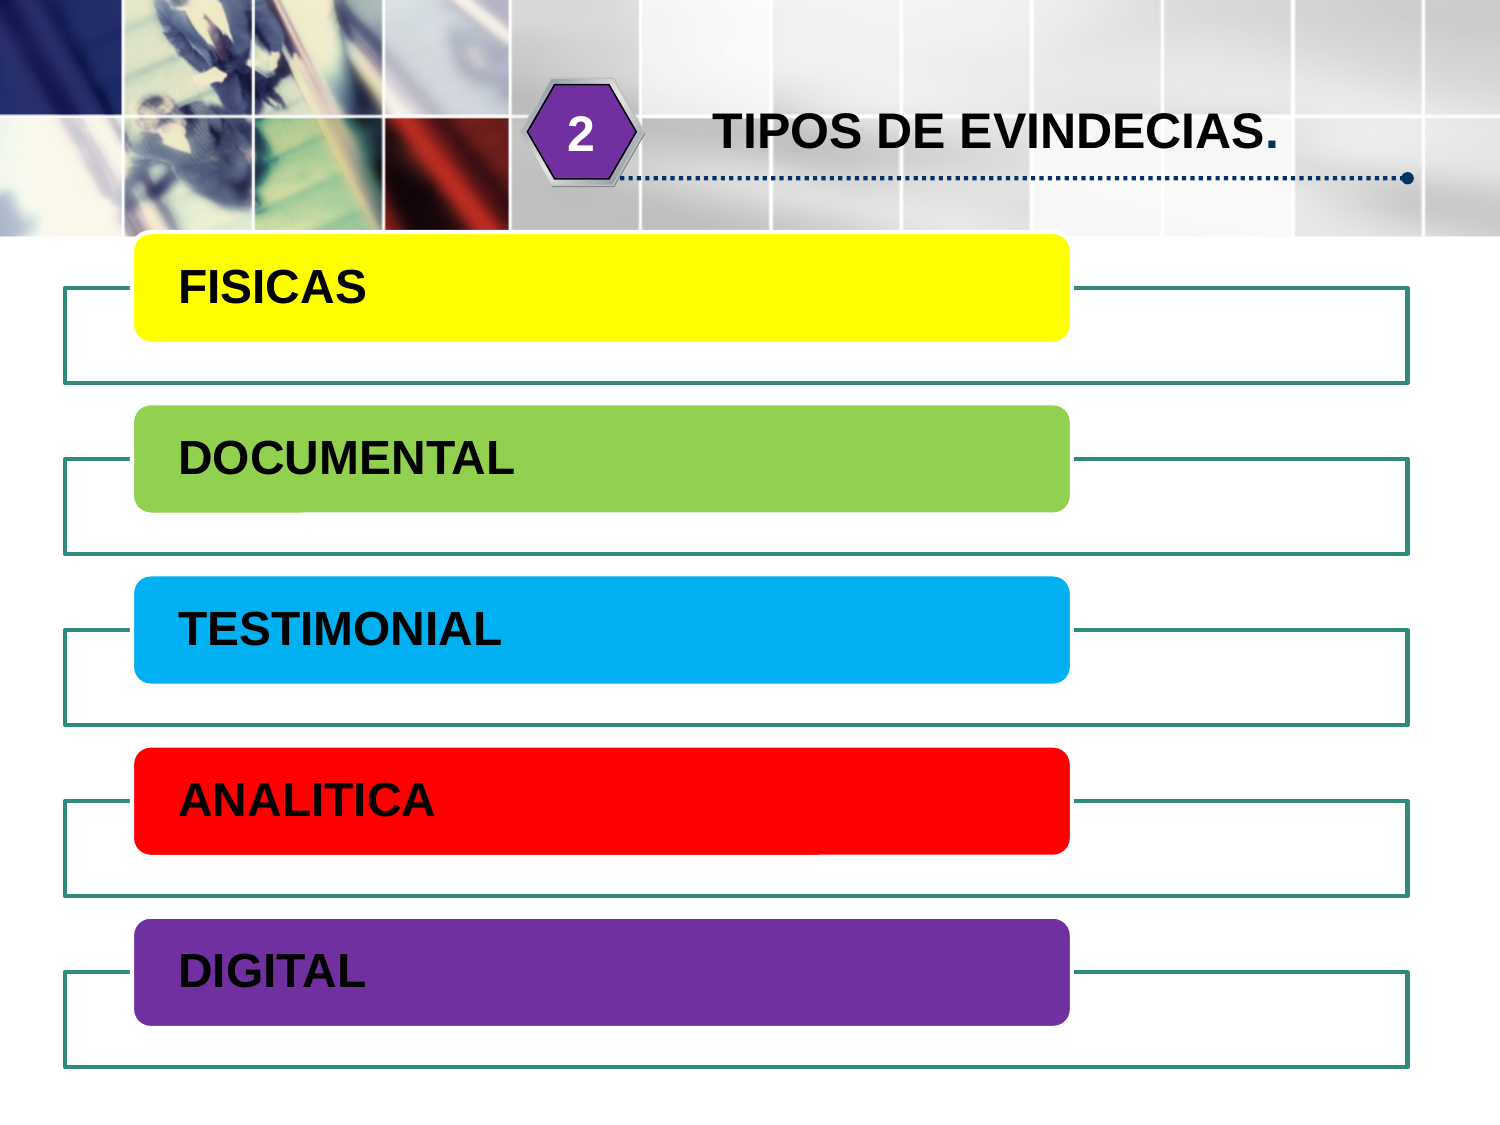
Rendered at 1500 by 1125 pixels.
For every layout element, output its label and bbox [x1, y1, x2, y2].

text_box [64, 228, 1408, 1071]
picture [0, 0, 1500, 238]
text_box [519, 77, 1408, 188]
